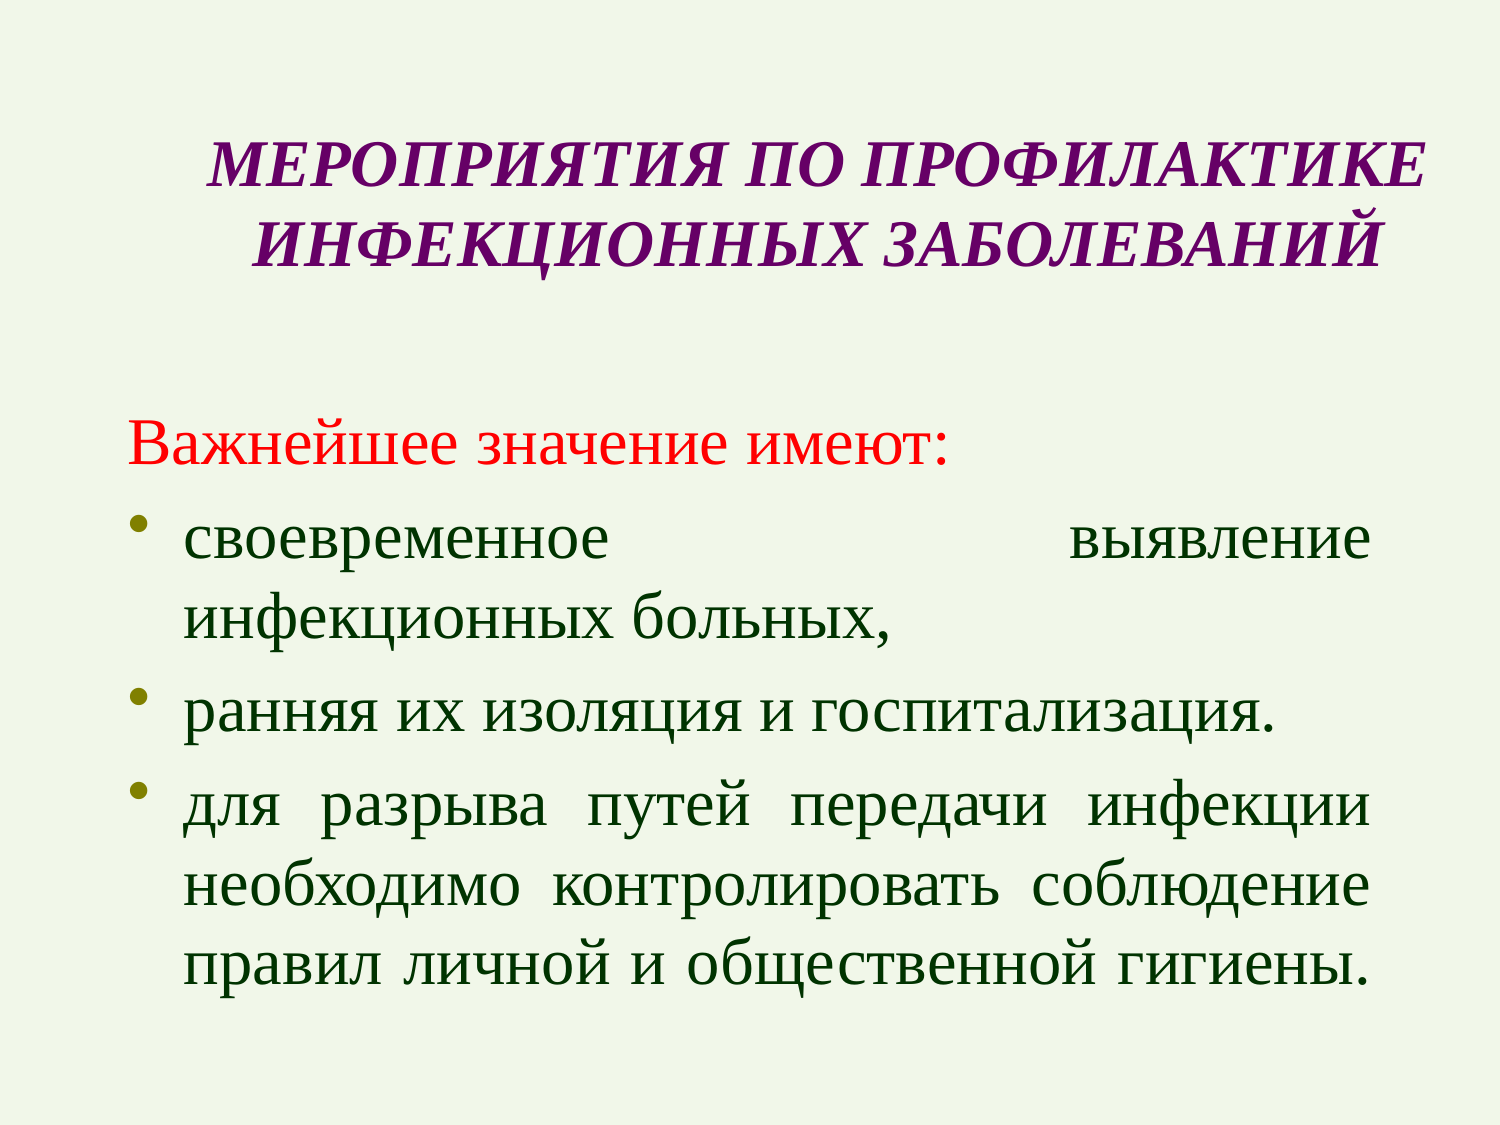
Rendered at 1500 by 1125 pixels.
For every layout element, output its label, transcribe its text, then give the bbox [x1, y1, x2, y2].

list Важнейшее значение имеют: своевременное выявление инфекционных больных, ранняя их изоляция и госпитализация. для разрыва путей передачи инфекции необходимо контролировать соблюдение правил личной и общественной гигиены. [112, 390, 1388, 979]
title МЕРОПРИЯТИЯ ПО ПРОФИЛАКТИКЕ ИНФЕКЦИОННЫХ ЗАБОЛЕВАНИЙ [150, 99, 1488, 300]
